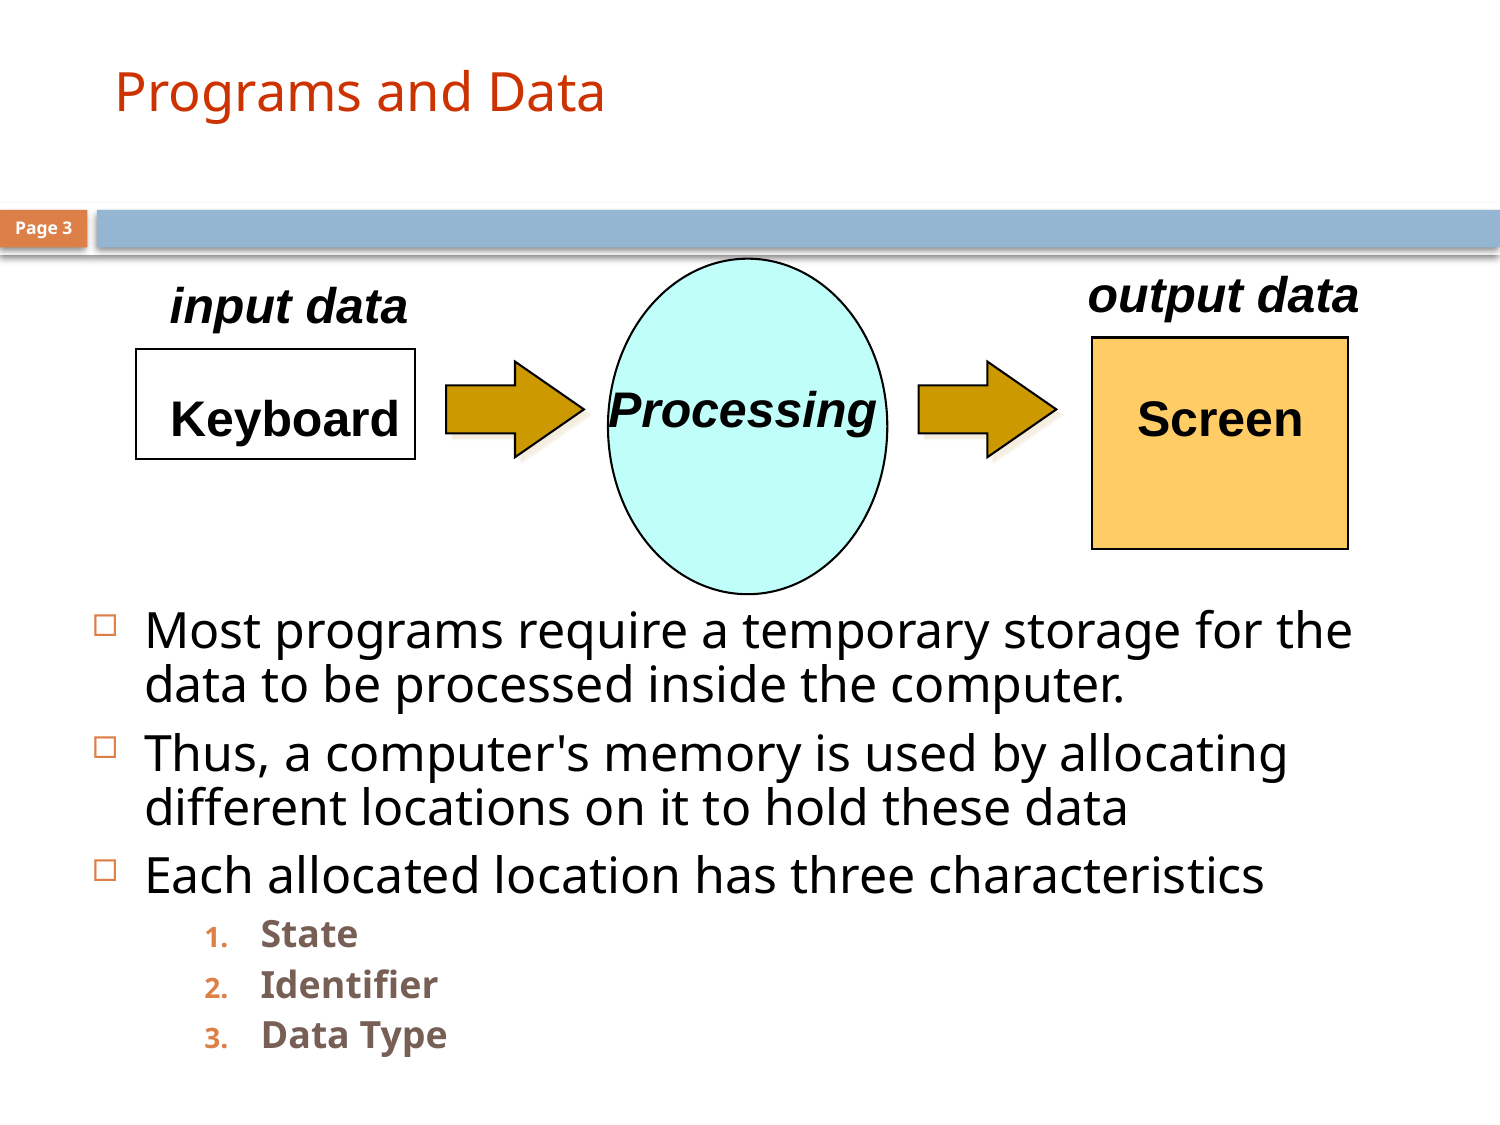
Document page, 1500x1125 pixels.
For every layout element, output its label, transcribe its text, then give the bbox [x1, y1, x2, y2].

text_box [135, 255, 1375, 595]
slide_number Page 3 [0, 208, 88, 249]
title Programs and Data [99, 49, 1376, 131]
list Most programs require a temporary storage for the data to be processed inside the computer. Thus, a computer's memory is used by allocating different locations on it to hold these data Each allocated location has three characteristics State Identifier Data Type [76, 597, 1453, 1095]
